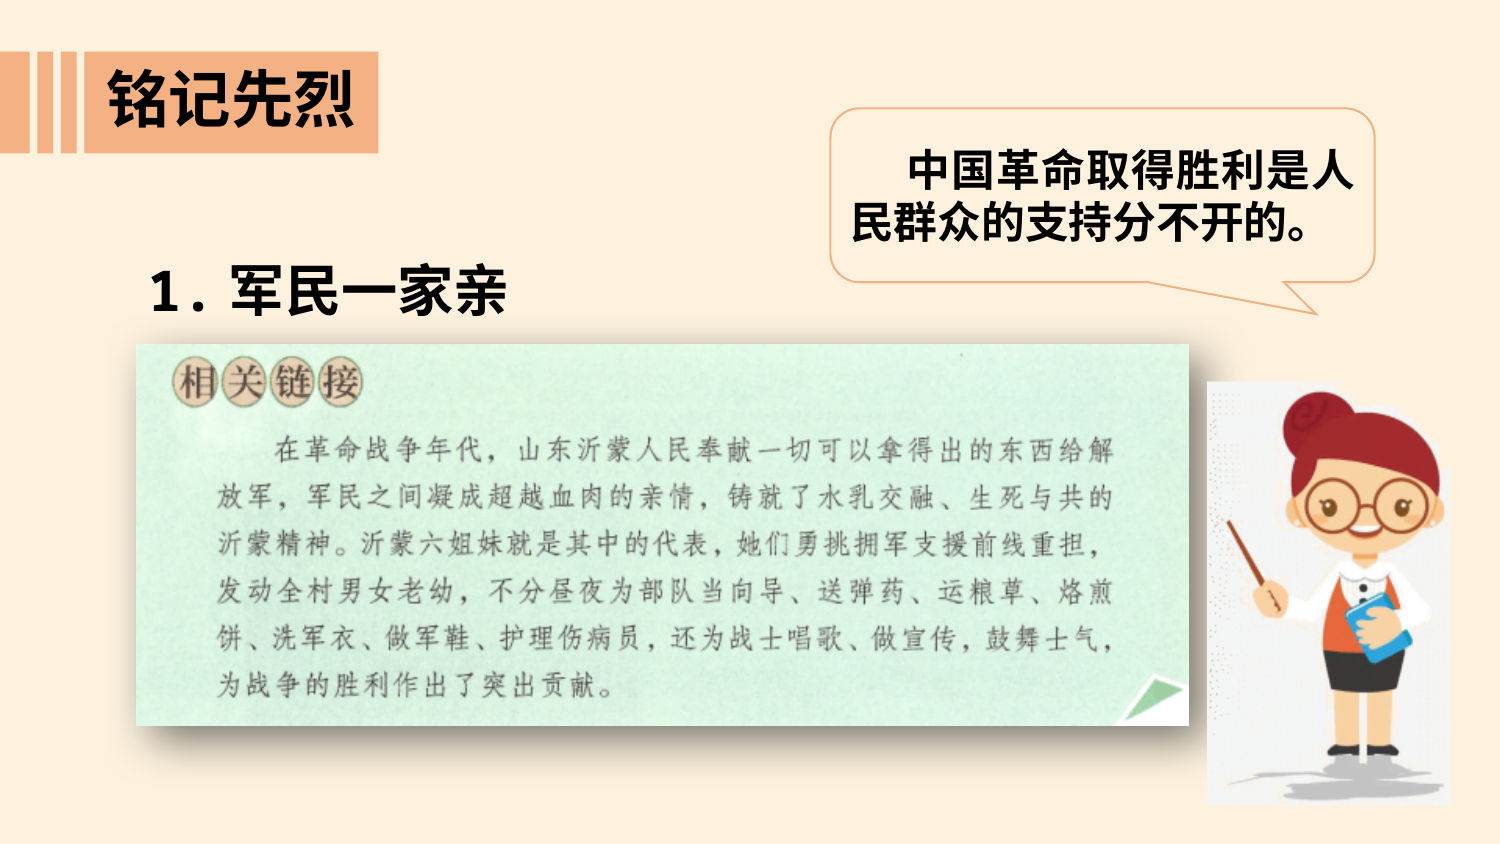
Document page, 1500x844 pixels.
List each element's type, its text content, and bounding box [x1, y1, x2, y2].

picture [0, 0, 1500, 844]
text_box 中国革命取得胜利是人民群众的支持分不开的。 [829, 107, 1376, 316]
text_box [37, 51, 54, 154]
text_box 1.军民一家亲 [136, 215, 615, 329]
text_box [0, 51, 30, 154]
text_box [60, 51, 77, 154]
text_box 铭记先烈 [84, 51, 379, 154]
